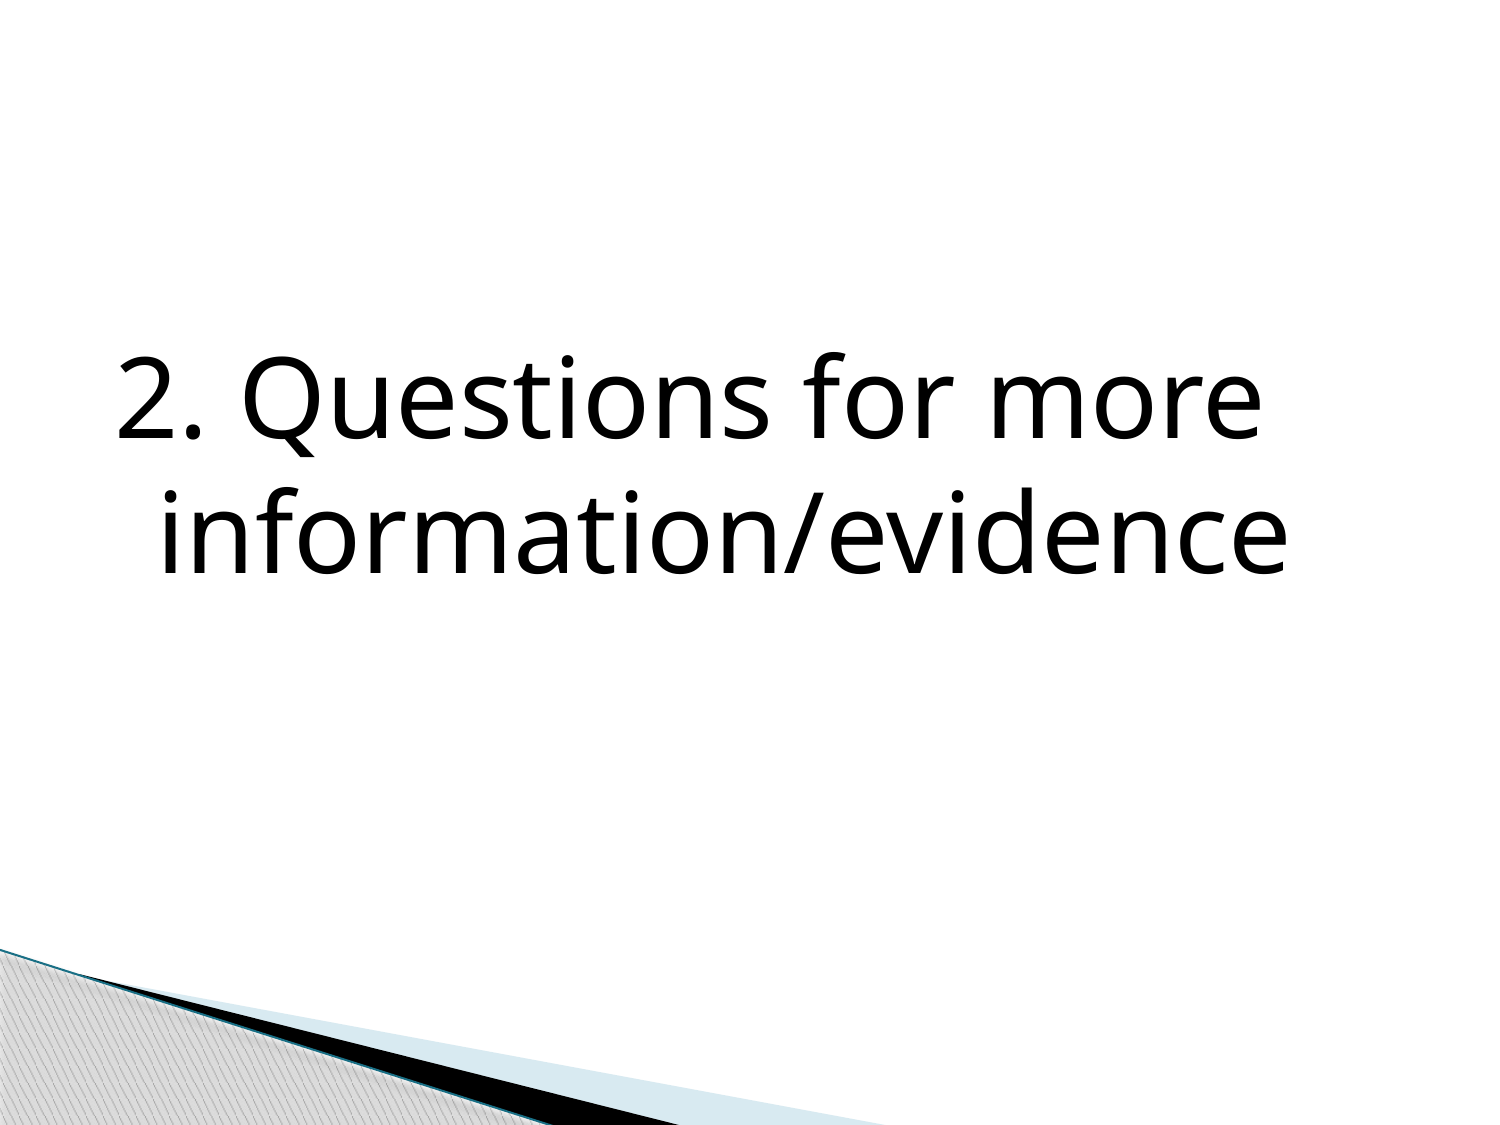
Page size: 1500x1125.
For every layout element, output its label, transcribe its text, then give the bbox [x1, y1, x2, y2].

list 2. Questions for more information/evidence [82, 175, 1432, 762]
